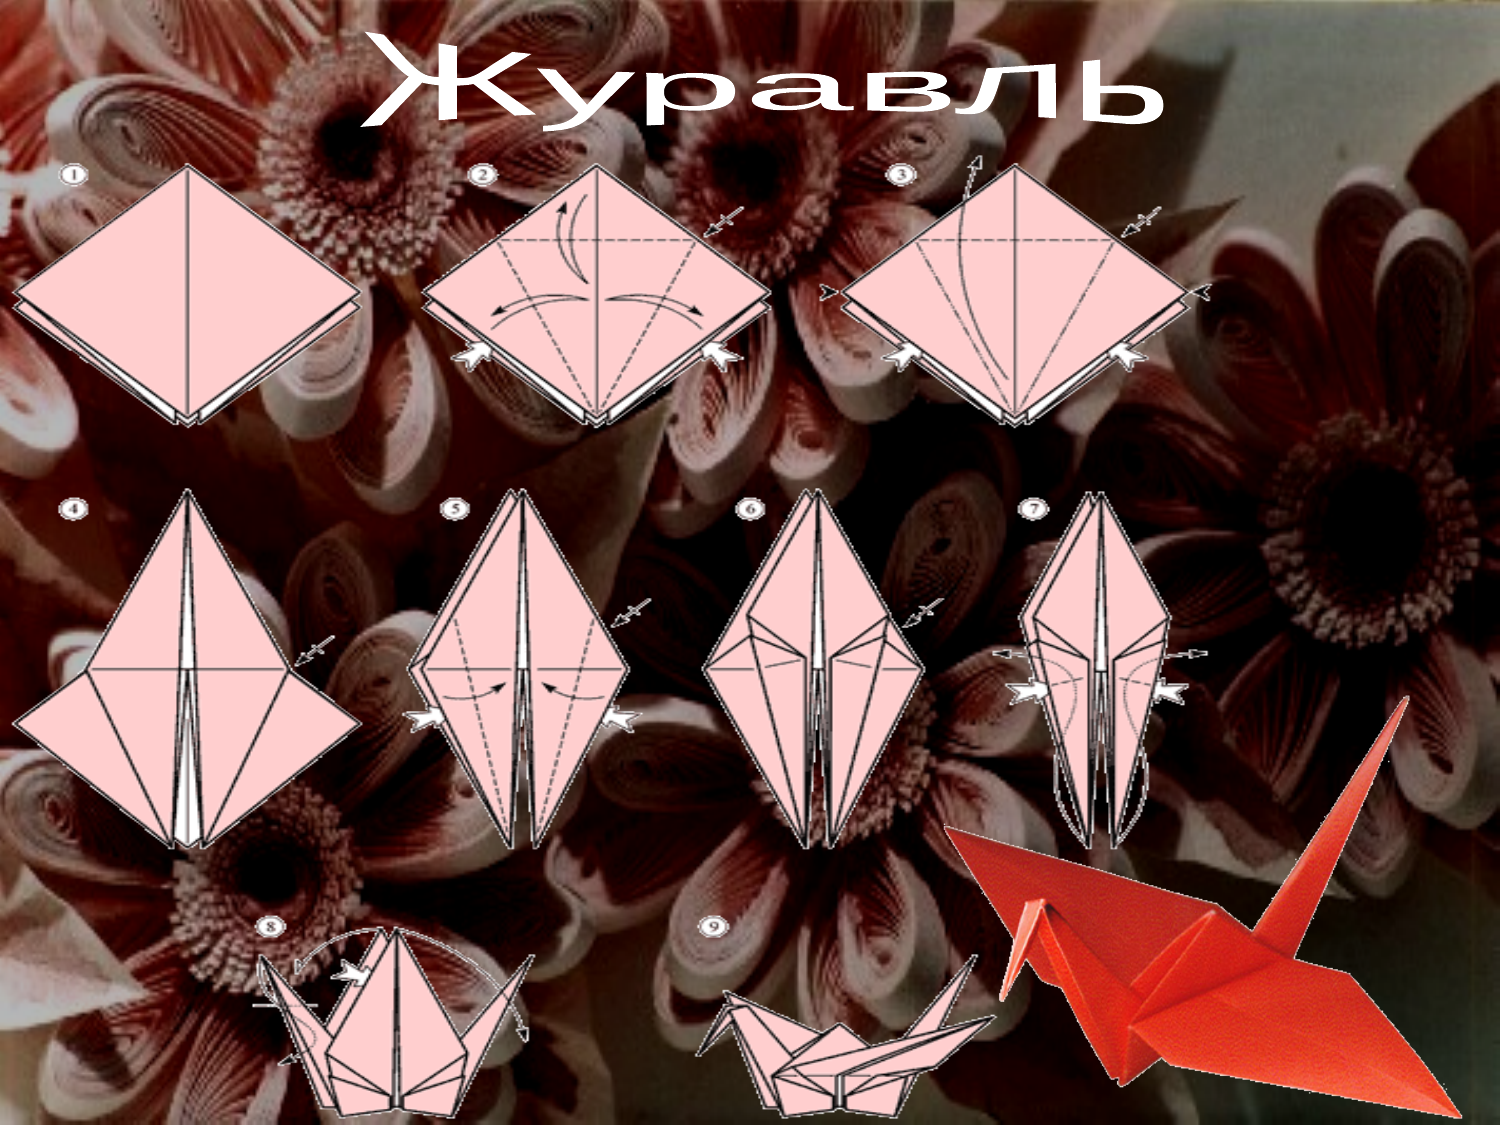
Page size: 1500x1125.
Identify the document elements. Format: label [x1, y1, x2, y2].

list [0, 0, 1500, 1125]
picture [0, 148, 1466, 1125]
